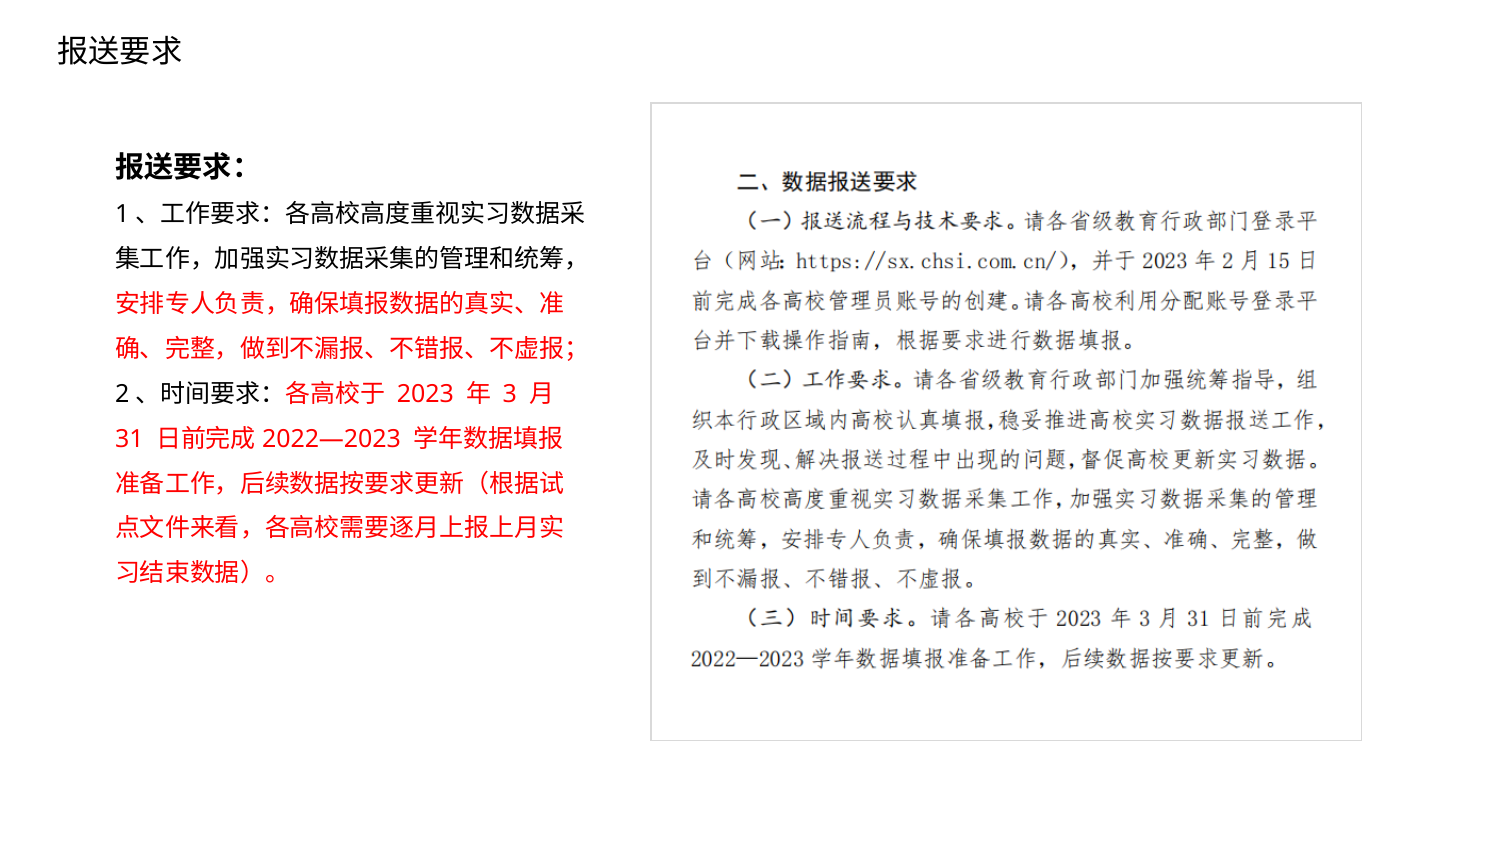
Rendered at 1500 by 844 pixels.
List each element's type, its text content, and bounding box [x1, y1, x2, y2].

picture [678, 166, 1335, 677]
title 报送要求 [42, 11, 939, 77]
text_box [650, 102, 1362, 741]
text_box 报送要求： 1、工作要求：各高校高度重视实习数据采集工作，加强实习数据采集的管理和统筹，安排专人负责，确保填报数据的真实、准确、完整，做到不漏报、不错报、不虚报； 2、时间要求：各高校于 2023 年 3 月 31 日前完成2022—2023 学年数据填报准备工作，后续数据按要求更新（根据试点文件来看，各高校需要逐月上报上月实习结束数据）。 [100, 122, 601, 595]
